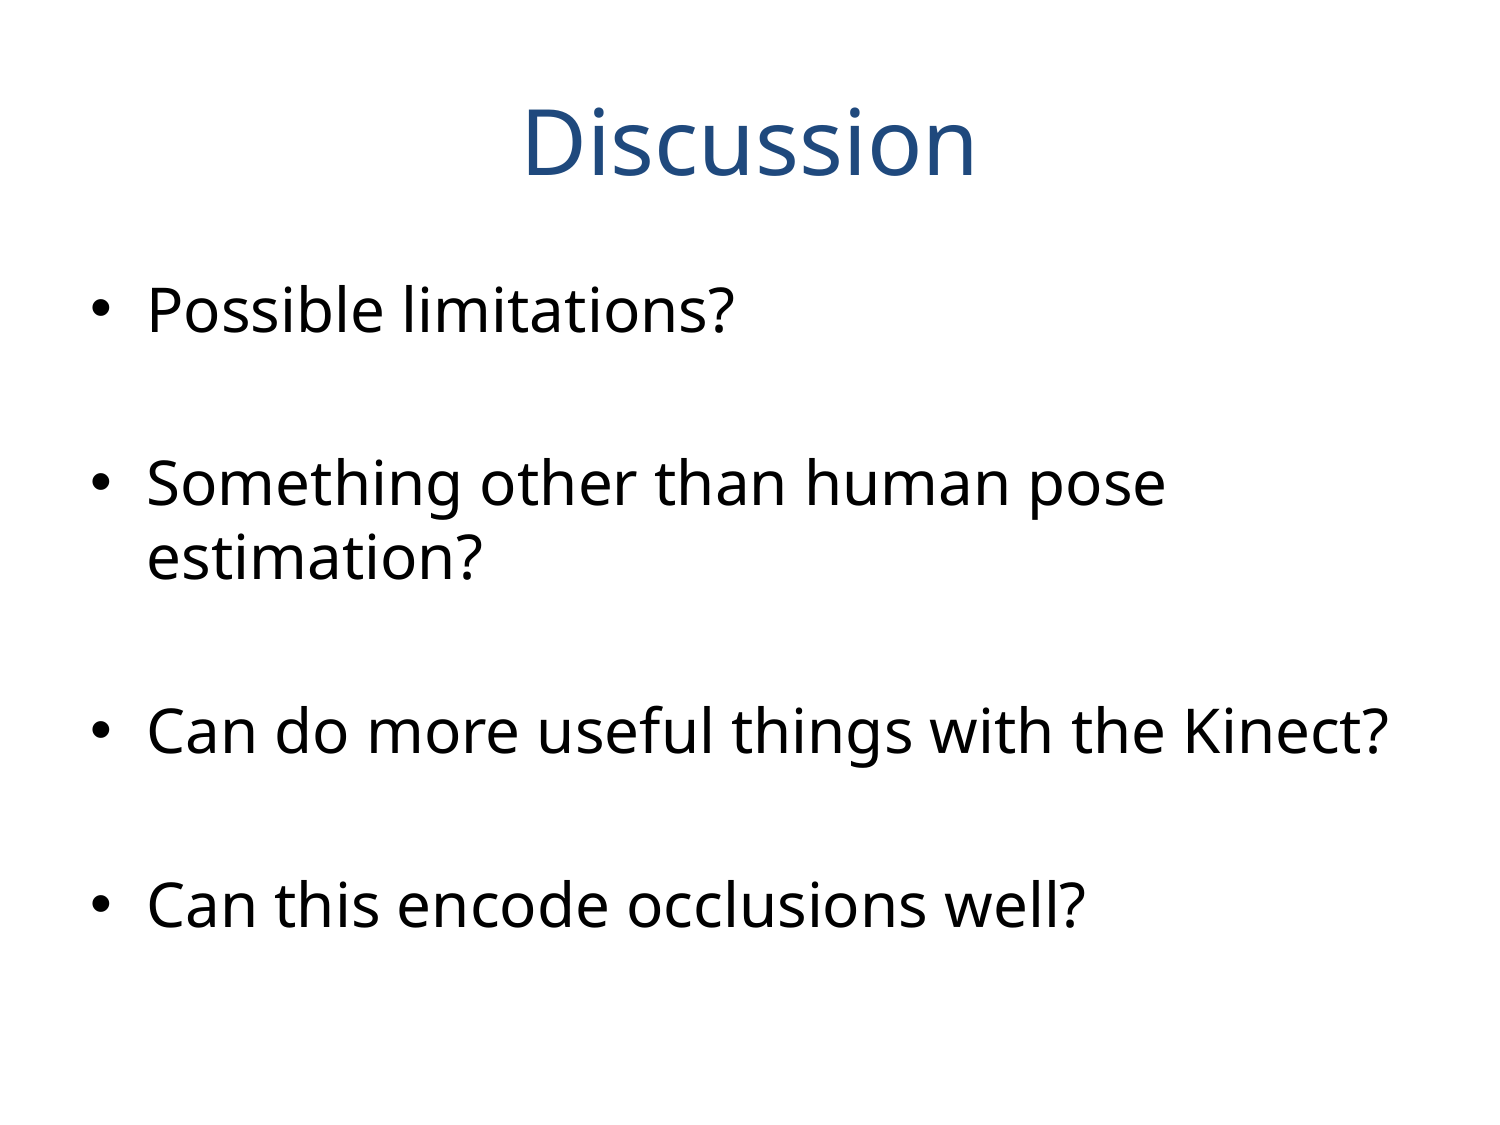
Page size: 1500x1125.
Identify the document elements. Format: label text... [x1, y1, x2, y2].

title Discussion [75, 45, 1425, 233]
list Possible limitations? Something other than human pose estimation? Can do more useful things with the Kinect? Can this encode occlusions well? [75, 262, 1425, 1005]
